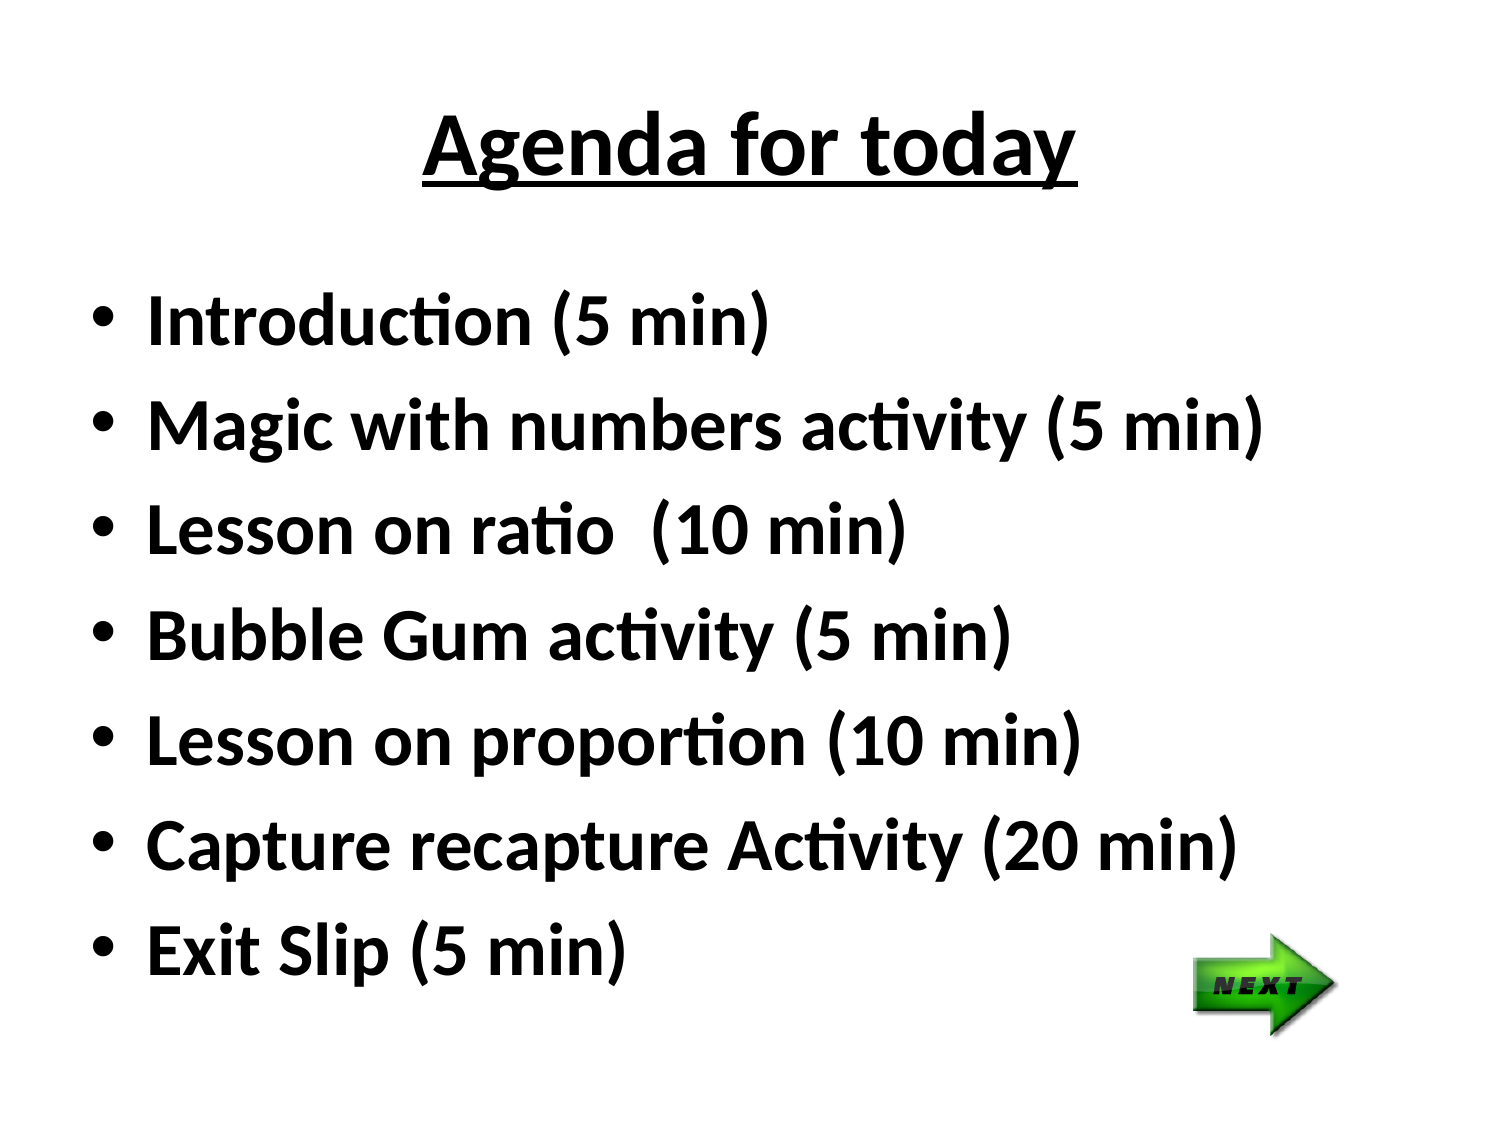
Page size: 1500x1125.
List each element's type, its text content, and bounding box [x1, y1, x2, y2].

title Agenda for today [75, 45, 1425, 233]
list Introduction (5 min) Magic with numbers activity (5 min) Lesson on ratio (10 min) Bubble Gum activity (5 min) Lesson on proportion (10 min) Capture recapture Activity (20 min) Exit Slip (5 min) [75, 262, 1425, 1005]
picture [1187, 912, 1340, 1065]
